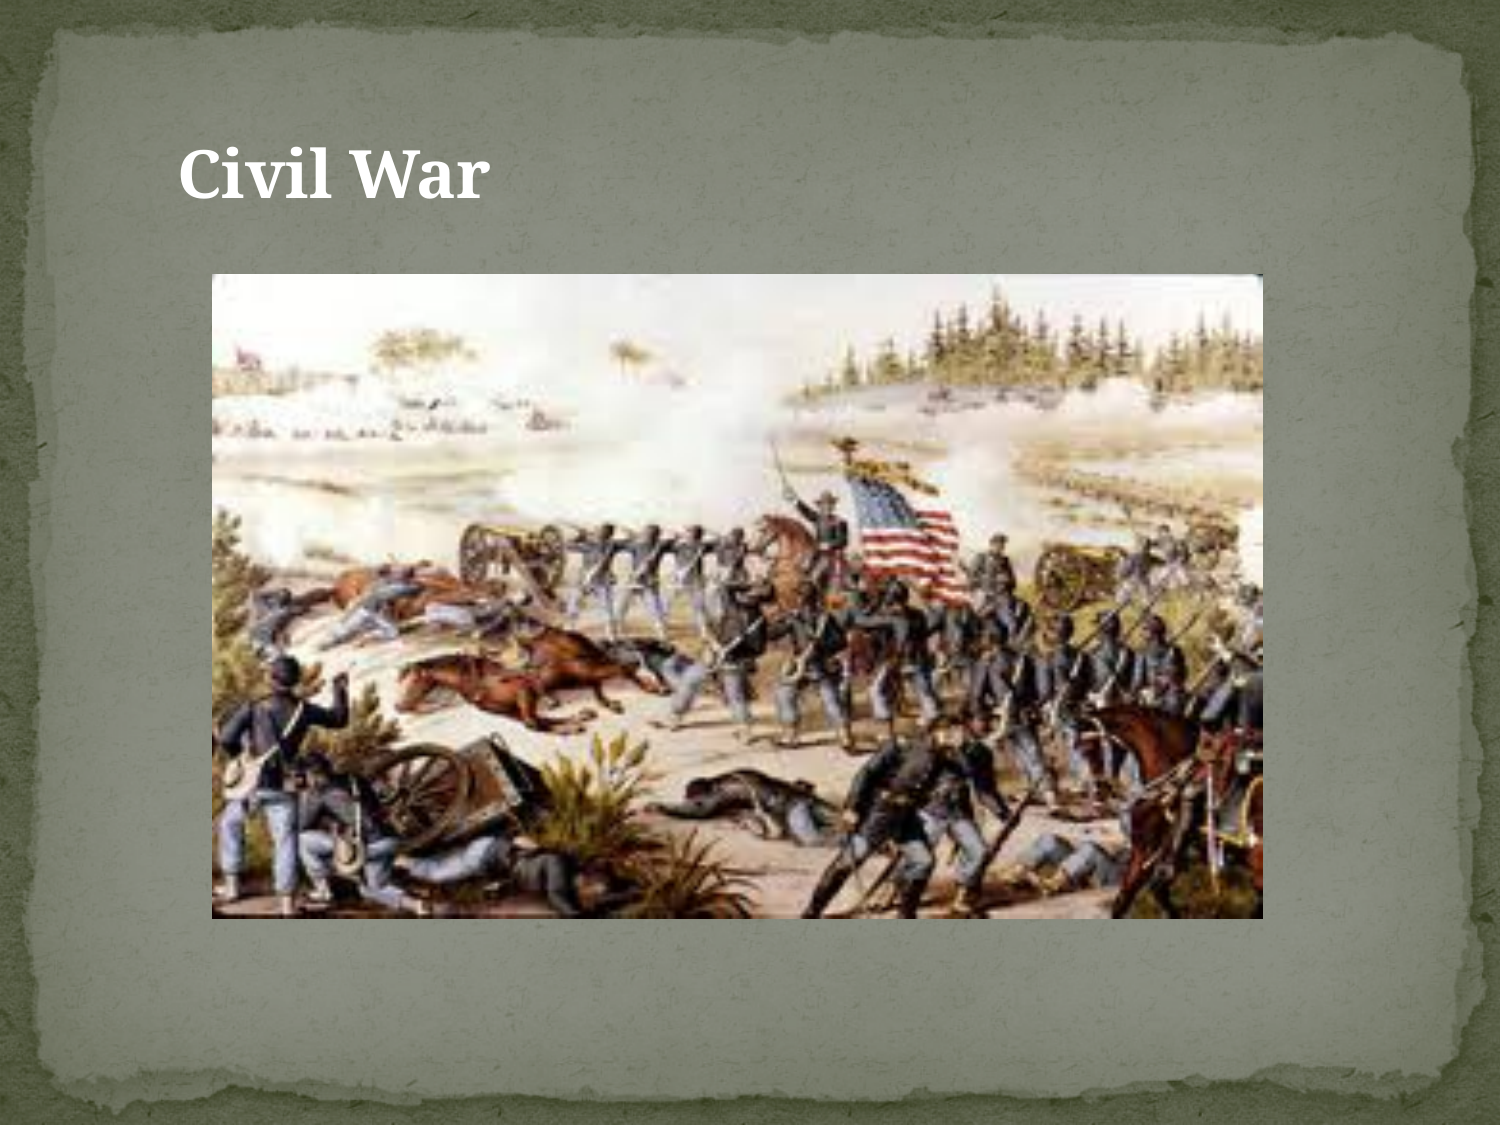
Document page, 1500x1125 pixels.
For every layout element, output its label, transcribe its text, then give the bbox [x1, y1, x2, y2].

text_box Civil War [162, 124, 513, 220]
picture [212, 274, 1263, 919]
